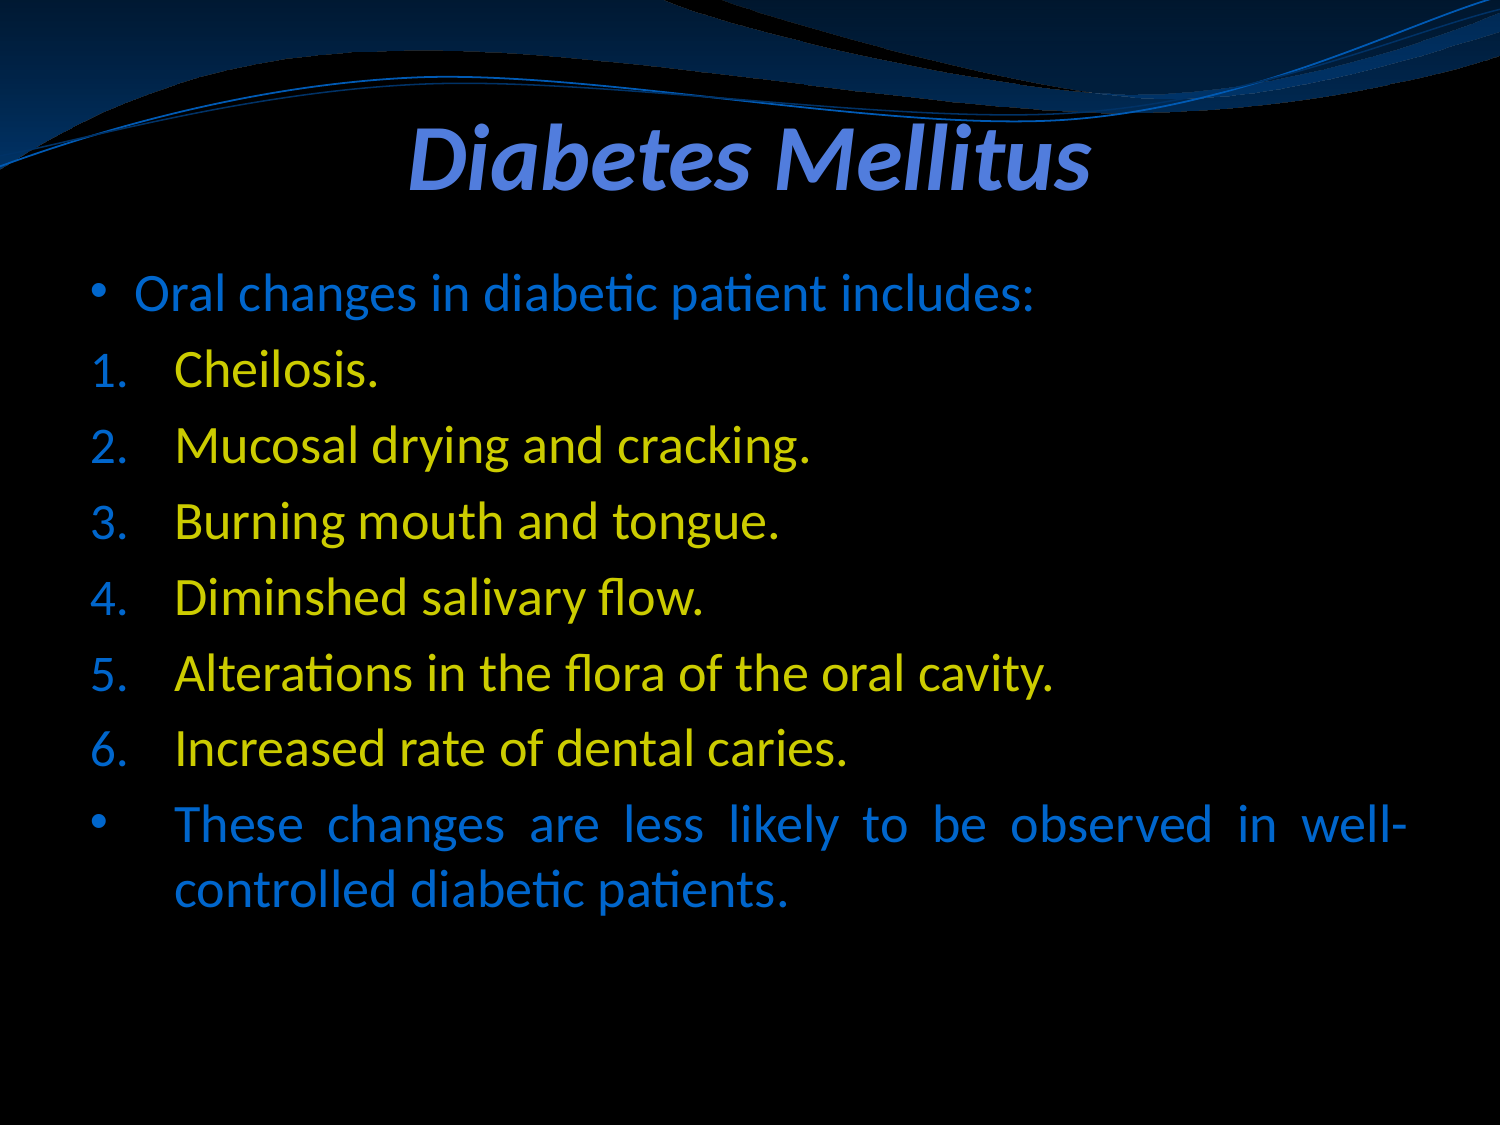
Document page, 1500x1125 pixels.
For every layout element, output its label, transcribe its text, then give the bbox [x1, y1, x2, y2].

list Oral changes in diabetic patient includes: Cheilosis. Mucosal drying and cracking. Burning mouth and tongue. Diminshed salivary flow. Alterations in the flora of the oral cavity. Increased rate of dental caries. These changes are less likely to be observed in well-controlled diabetic patients. [75, 249, 1425, 1038]
title Diabetes Mellitus [75, 87, 1425, 210]
